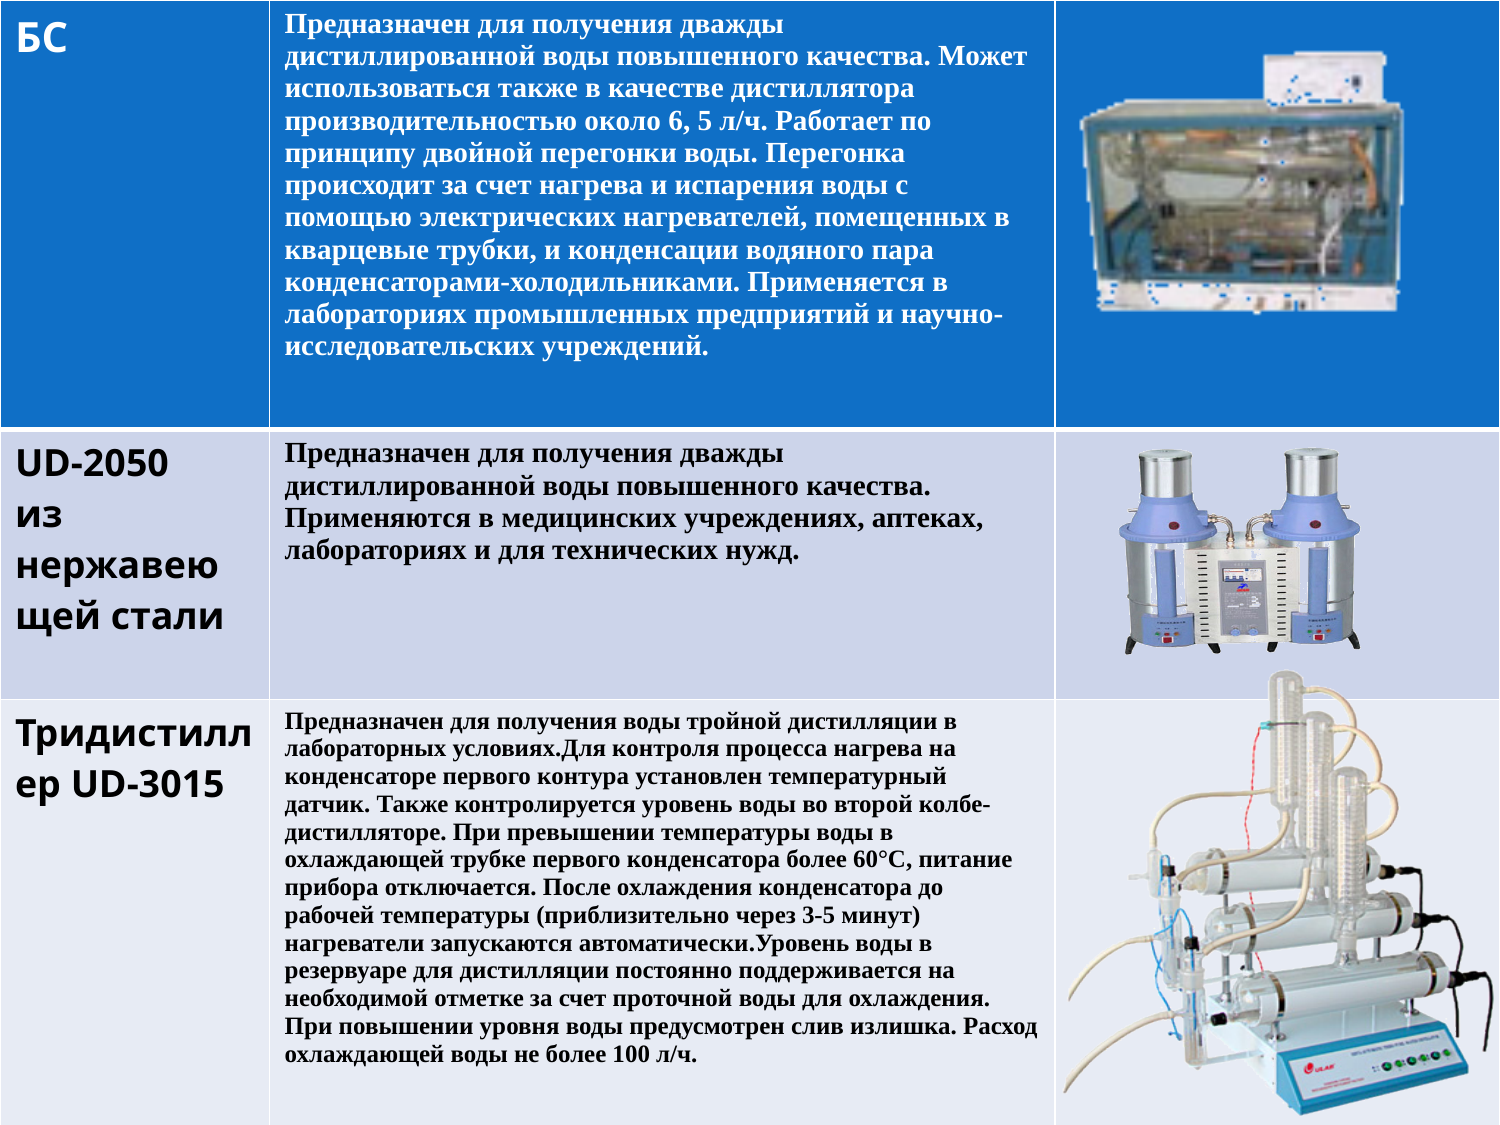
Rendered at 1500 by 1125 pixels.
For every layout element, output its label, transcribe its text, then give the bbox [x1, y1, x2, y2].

table_cell UD-2050 из нержавеющей стали [1, 432, 269, 699]
table_cell Предназначен для получения воды тройной дистилляции в лабораторных условиях.Для контроля процесса нагрева на конденсаторе первого контура установлен температурный датчик. Также контролируется уровень воды во второй колбе-дистилляторе. При превышении температуры воды в охлаждающей трубке первого конденсатора более 60°С, питание прибора отключается. После охлаждения конденсатора до рабочей температуры (приблизительно через 3-5 минут) нагреватели запускаются автоматически.Уровень воды в резервуаре для дистилляции постоянно поддерживается на необходимой отметке за счет проточной воды для охлаждения. При повышении уровня воды предусмотрен слив излишка. Расход охлаждающей воды не более 100 л/ч. [270, 700, 1054, 1125]
picture [1112, 445, 1372, 658]
picture [1060, 667, 1500, 1125]
table_header Предназначен для получения дважды дистиллированной воды повышенного качества. Может использоваться также в качестве дистиллятора производительностью около 6, 5 л/ч. Работает по принципу двойной перегонки воды. Перегонка происходит за счет нагрева и испарения воды с помощью электрических нагревателей, помещенных в кварцевые трубки, и конденсации водяного пара конденсаторами-холодильниками. Применяется в лабораториях промышленных предприятий и научно-исследовательских учреждений. [270, 1, 1054, 427]
table_cell Тридистиллер UD-3015 [1, 700, 269, 1125]
picture [1077, 46, 1419, 387]
table_cell [1056, 432, 1499, 672]
table_cell Предназначен для получения дважды дистиллированной воды повышенного качества. Применяются в медицинских учреждениях, аптеках, лабораториях и для технических нужд. [270, 432, 1054, 699]
table_header [1056, 1, 1499, 427]
table_header БС [1, 1, 269, 427]
